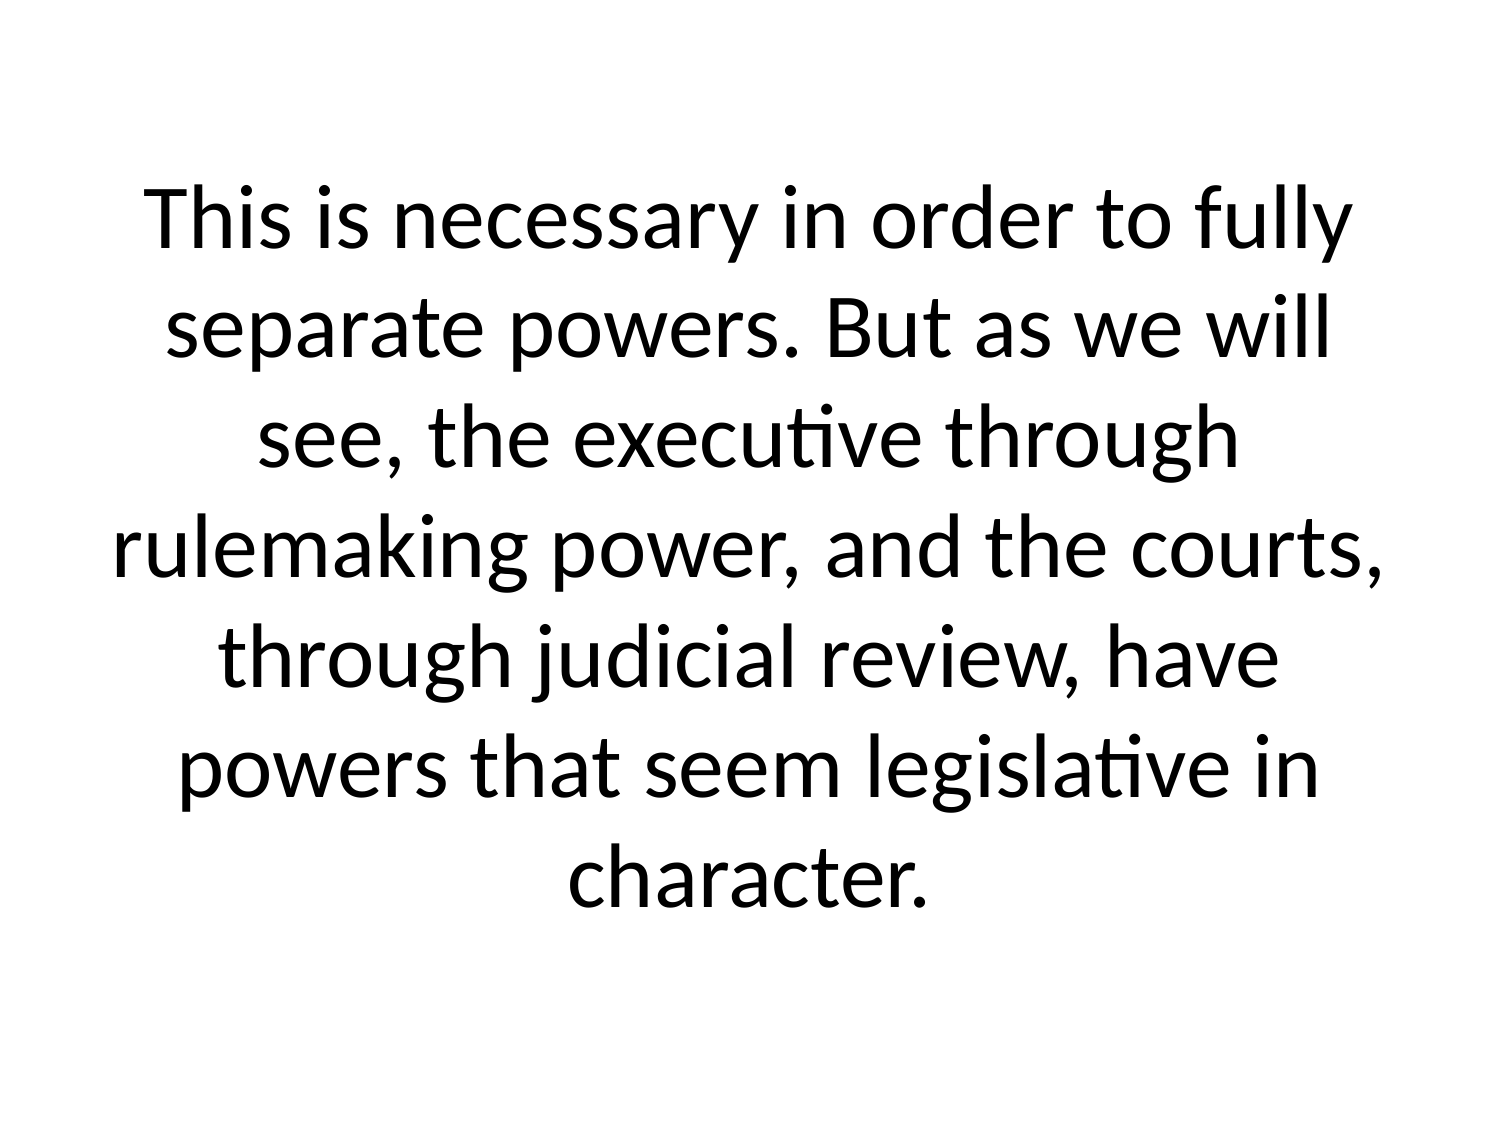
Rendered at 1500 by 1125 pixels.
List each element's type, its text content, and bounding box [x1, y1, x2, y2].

title This is necessary in order to fully separate powers. But as we will see, the executive through rulemaking power, and the courts, through judicial review, have powers that seem legislative in character. [74, 44, 1426, 1038]
